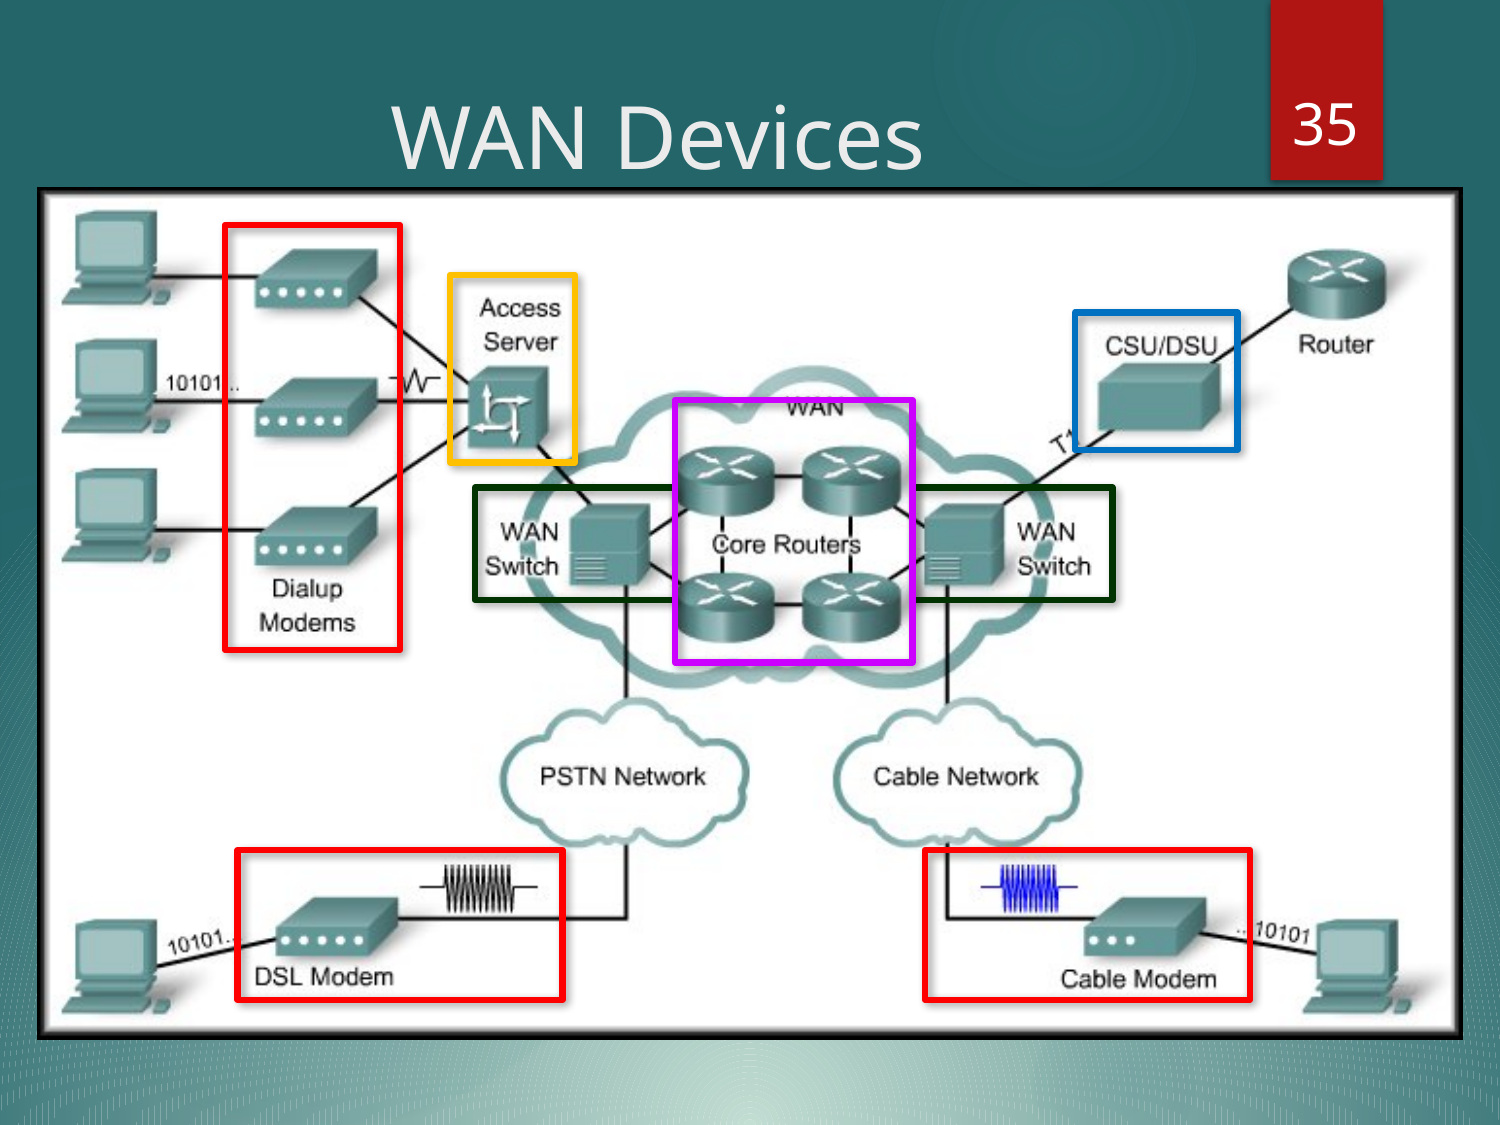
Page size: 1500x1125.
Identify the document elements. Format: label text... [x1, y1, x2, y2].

picture [37, 187, 1463, 1041]
title WAN Devices [79, 74, 1237, 186]
slide_number 35 [1273, 48, 1378, 175]
